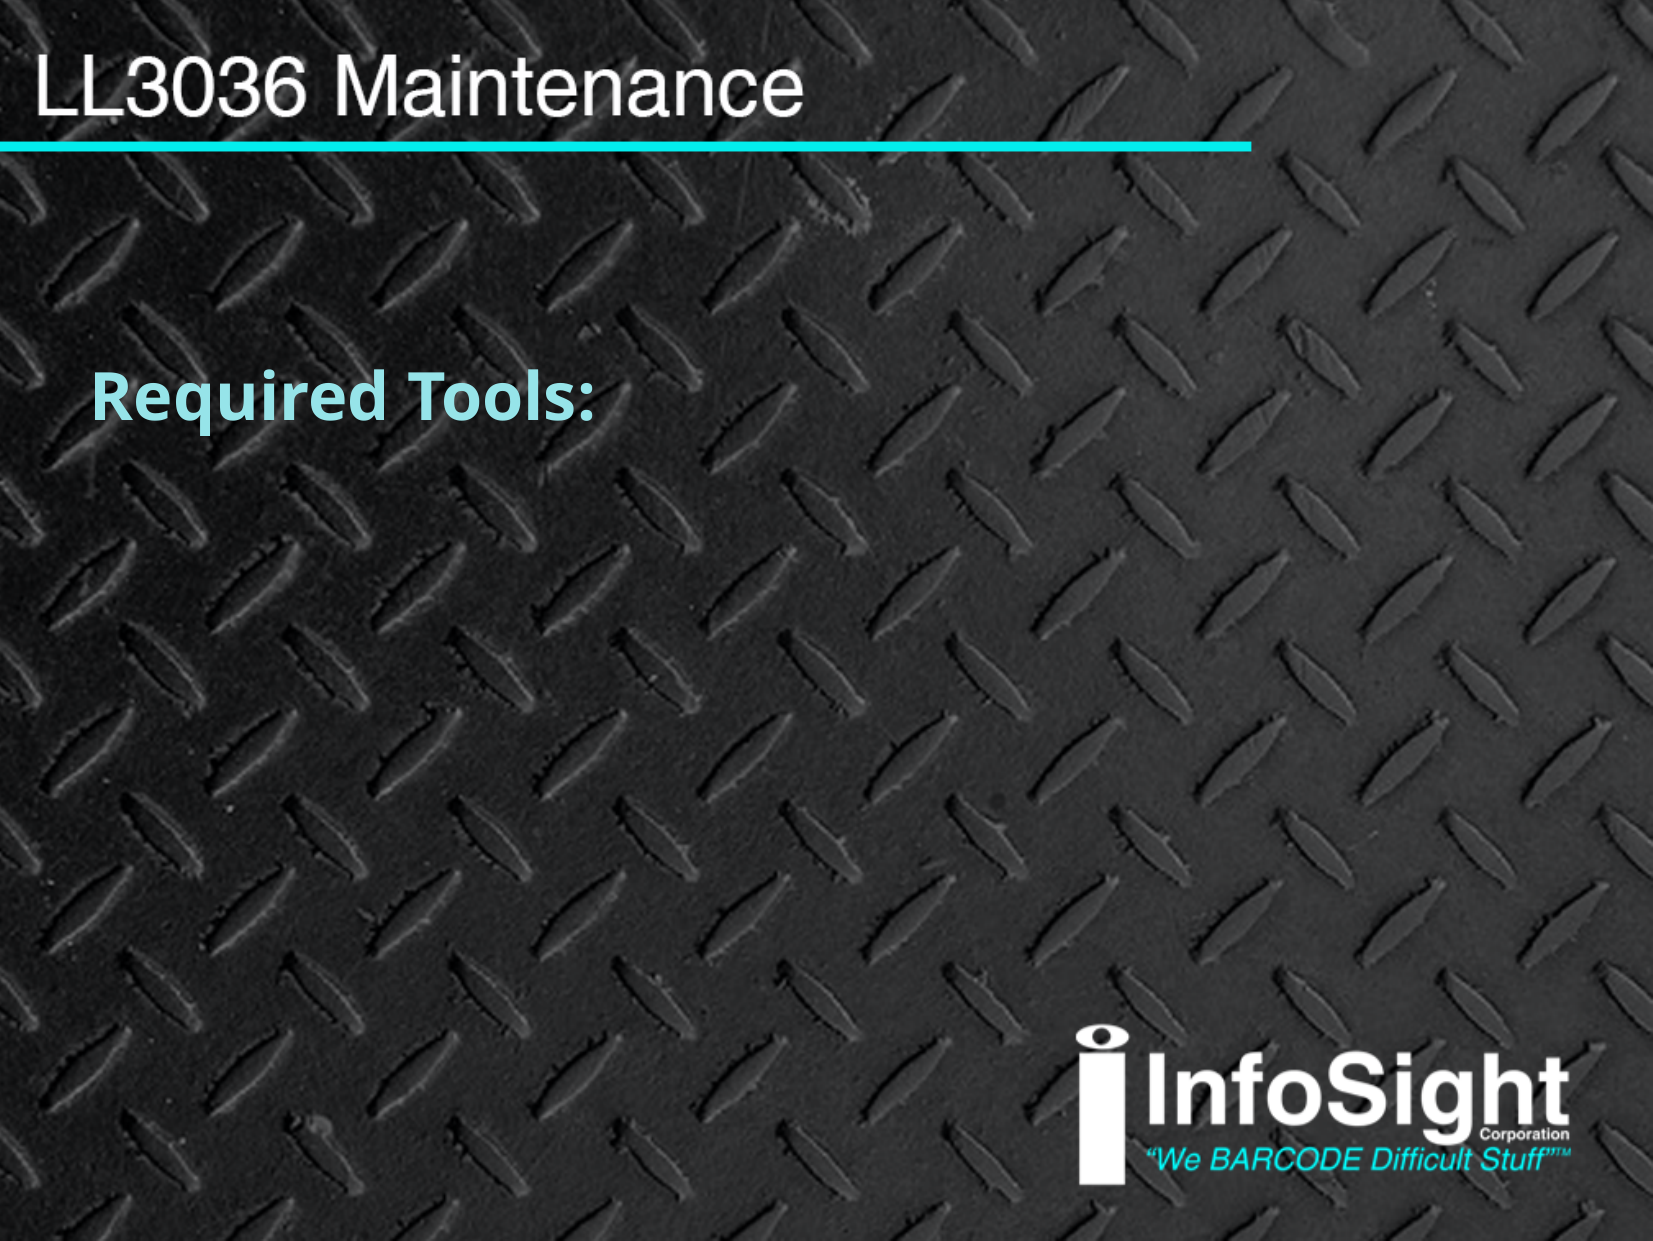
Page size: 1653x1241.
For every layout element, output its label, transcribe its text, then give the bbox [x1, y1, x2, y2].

picture [0, 0, 1653, 1241]
text_box Required Tools: [75, 350, 1088, 413]
